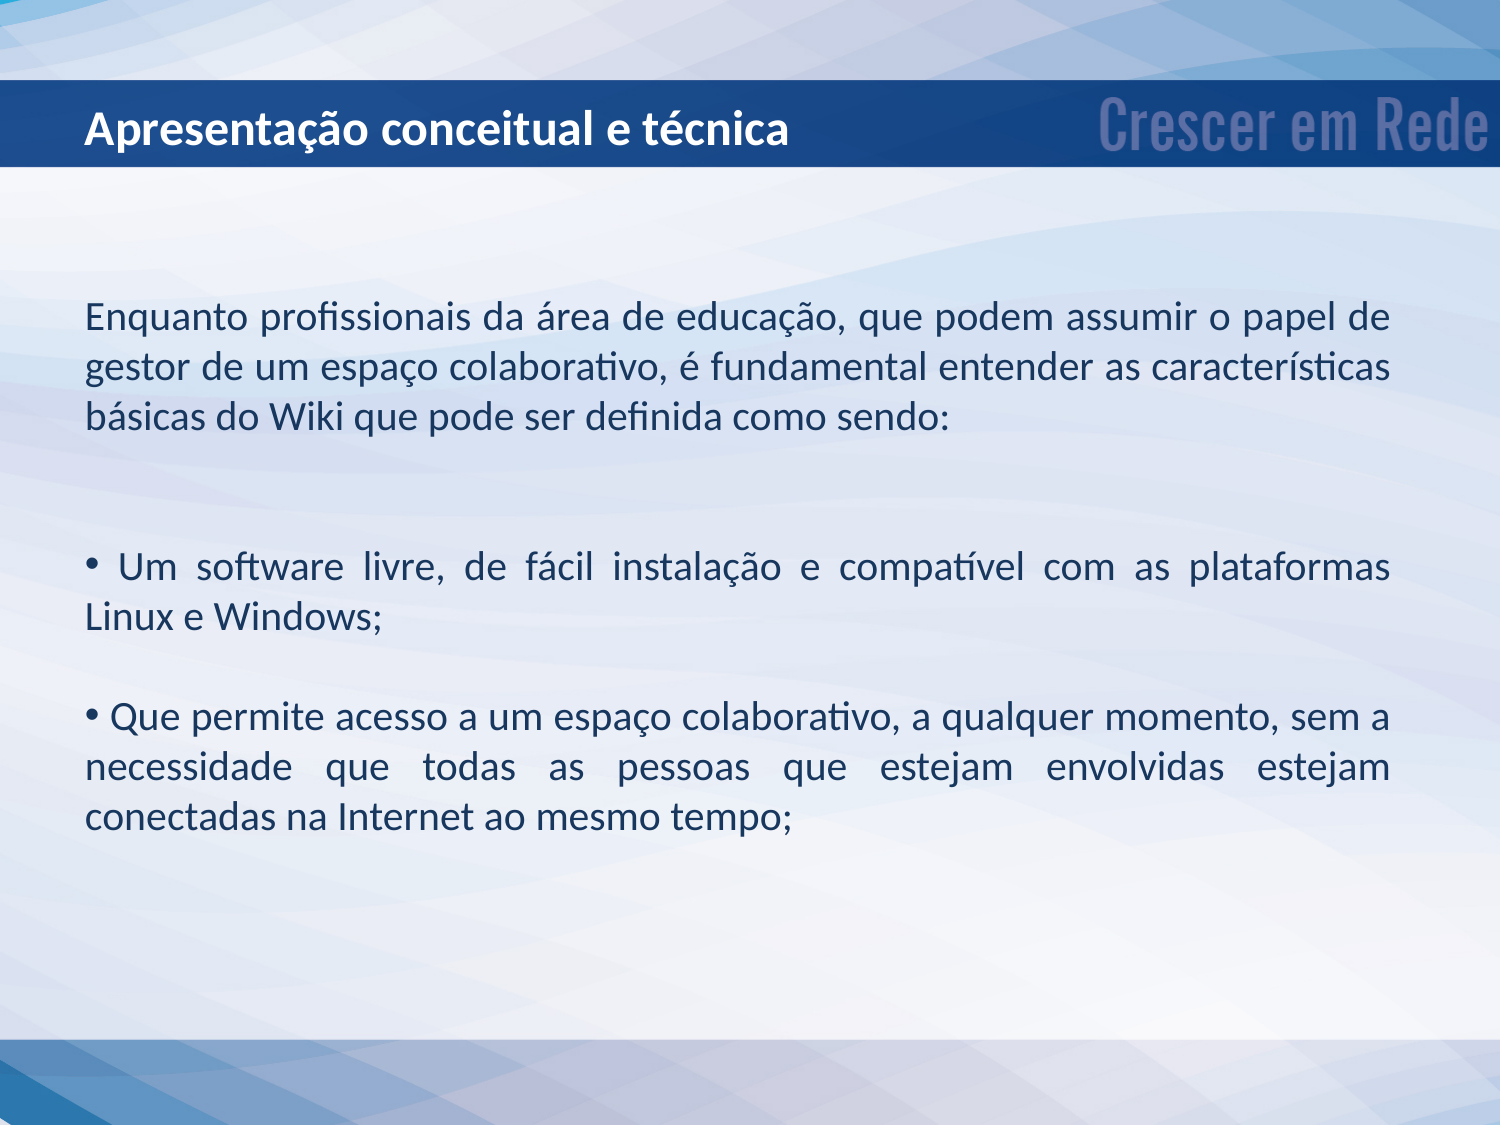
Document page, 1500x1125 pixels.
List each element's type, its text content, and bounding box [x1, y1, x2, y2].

text_box Apresentação conceitual e técnica [70, 88, 1430, 163]
picture [0, 0, 1500, 1125]
text_box Enquanto profissionais da área de educação, que podem assumir o papel de gestor de um espaço colaborativo, é fundamental entender as características básicas do Wiki que pode ser definida como sendo: Um software livre, de fácil instalação e compatível com as plataformas Linux e Windows; Que permite acesso a um espaço colaborativo, a qualquer momento, sem a necessidade que todas as pessoas que estejam envolvidas estejam conectadas na Internet ao mesmo tempo; [70, 281, 1407, 997]
